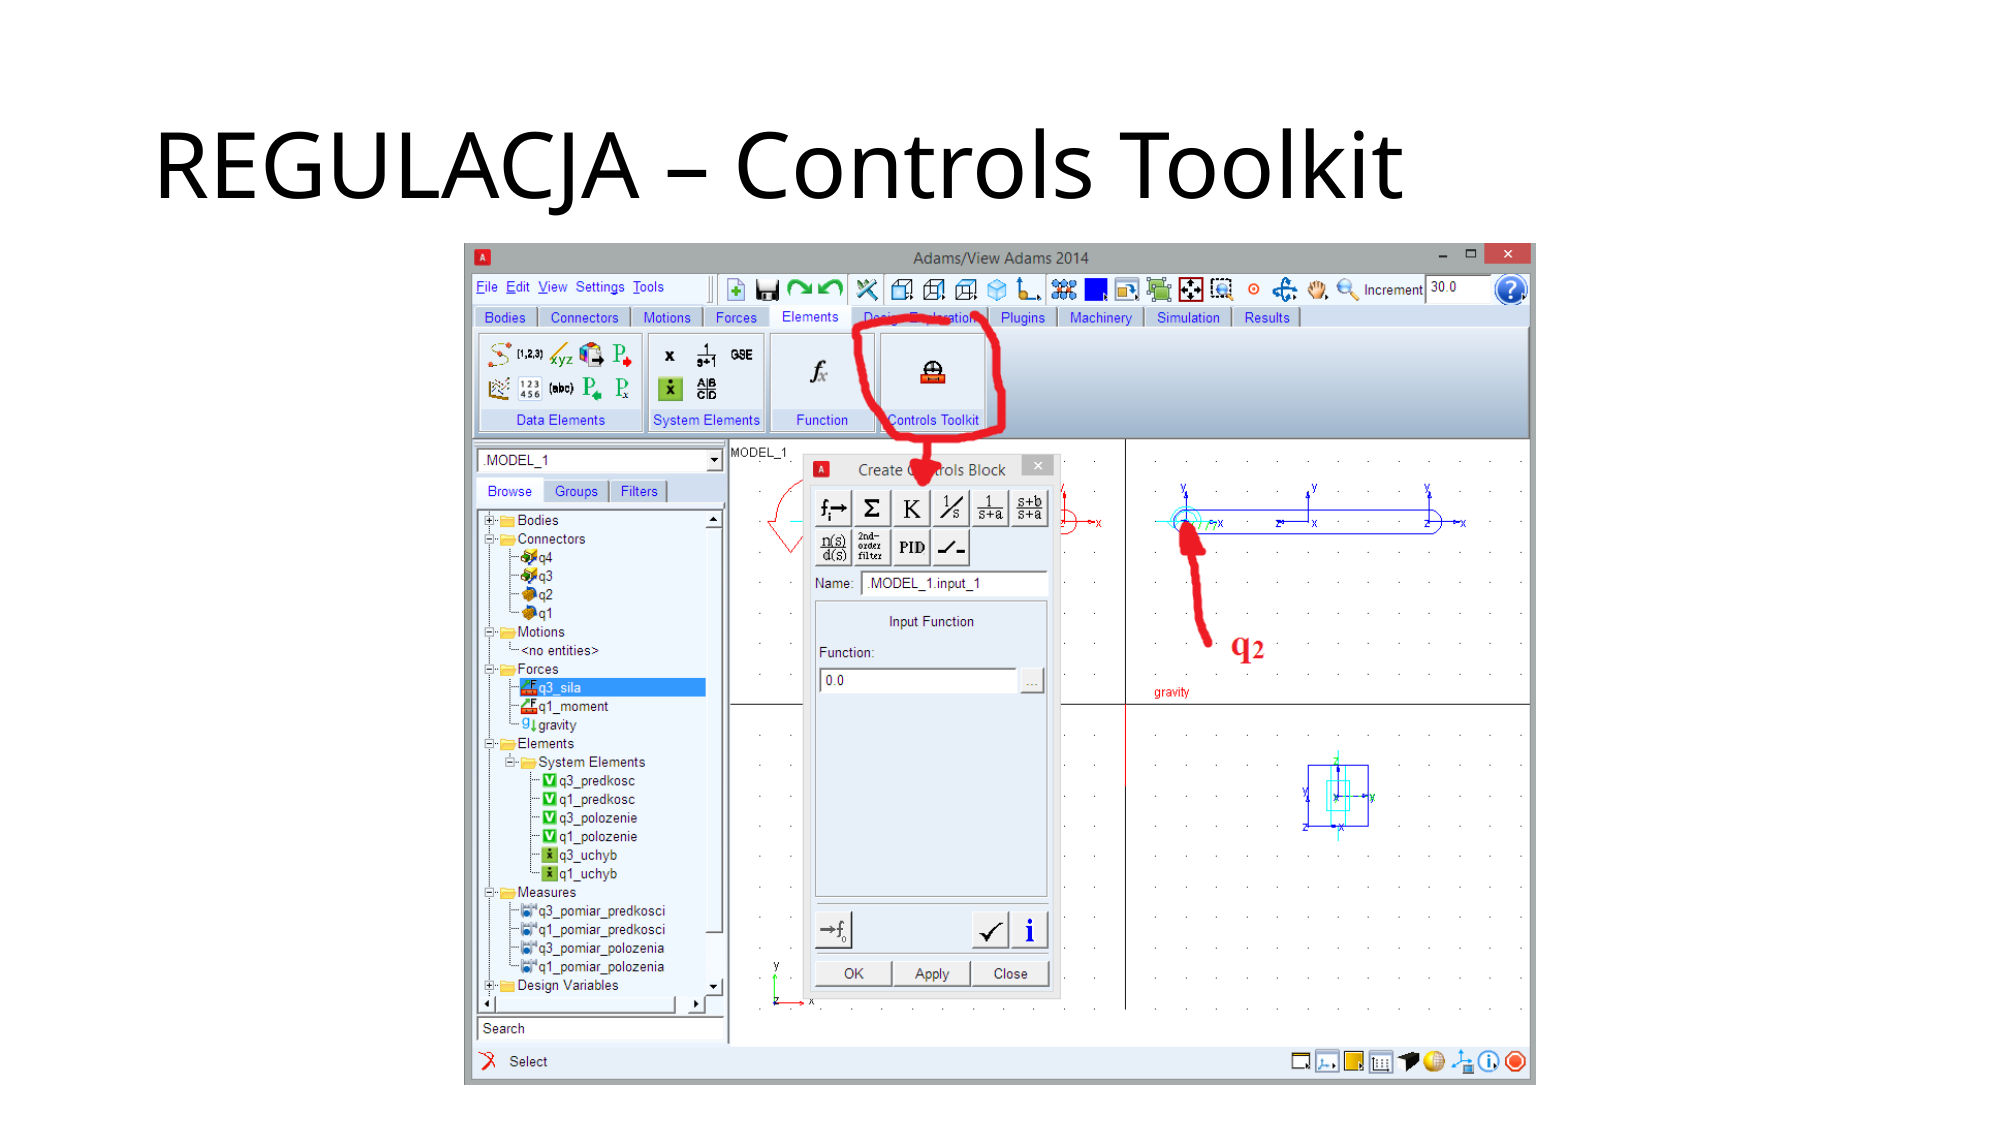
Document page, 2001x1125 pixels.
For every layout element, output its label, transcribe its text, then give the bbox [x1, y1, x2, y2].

title REGULACJA – Controls Toolkit [137, 59, 1863, 278]
picture [464, 243, 1536, 1085]
